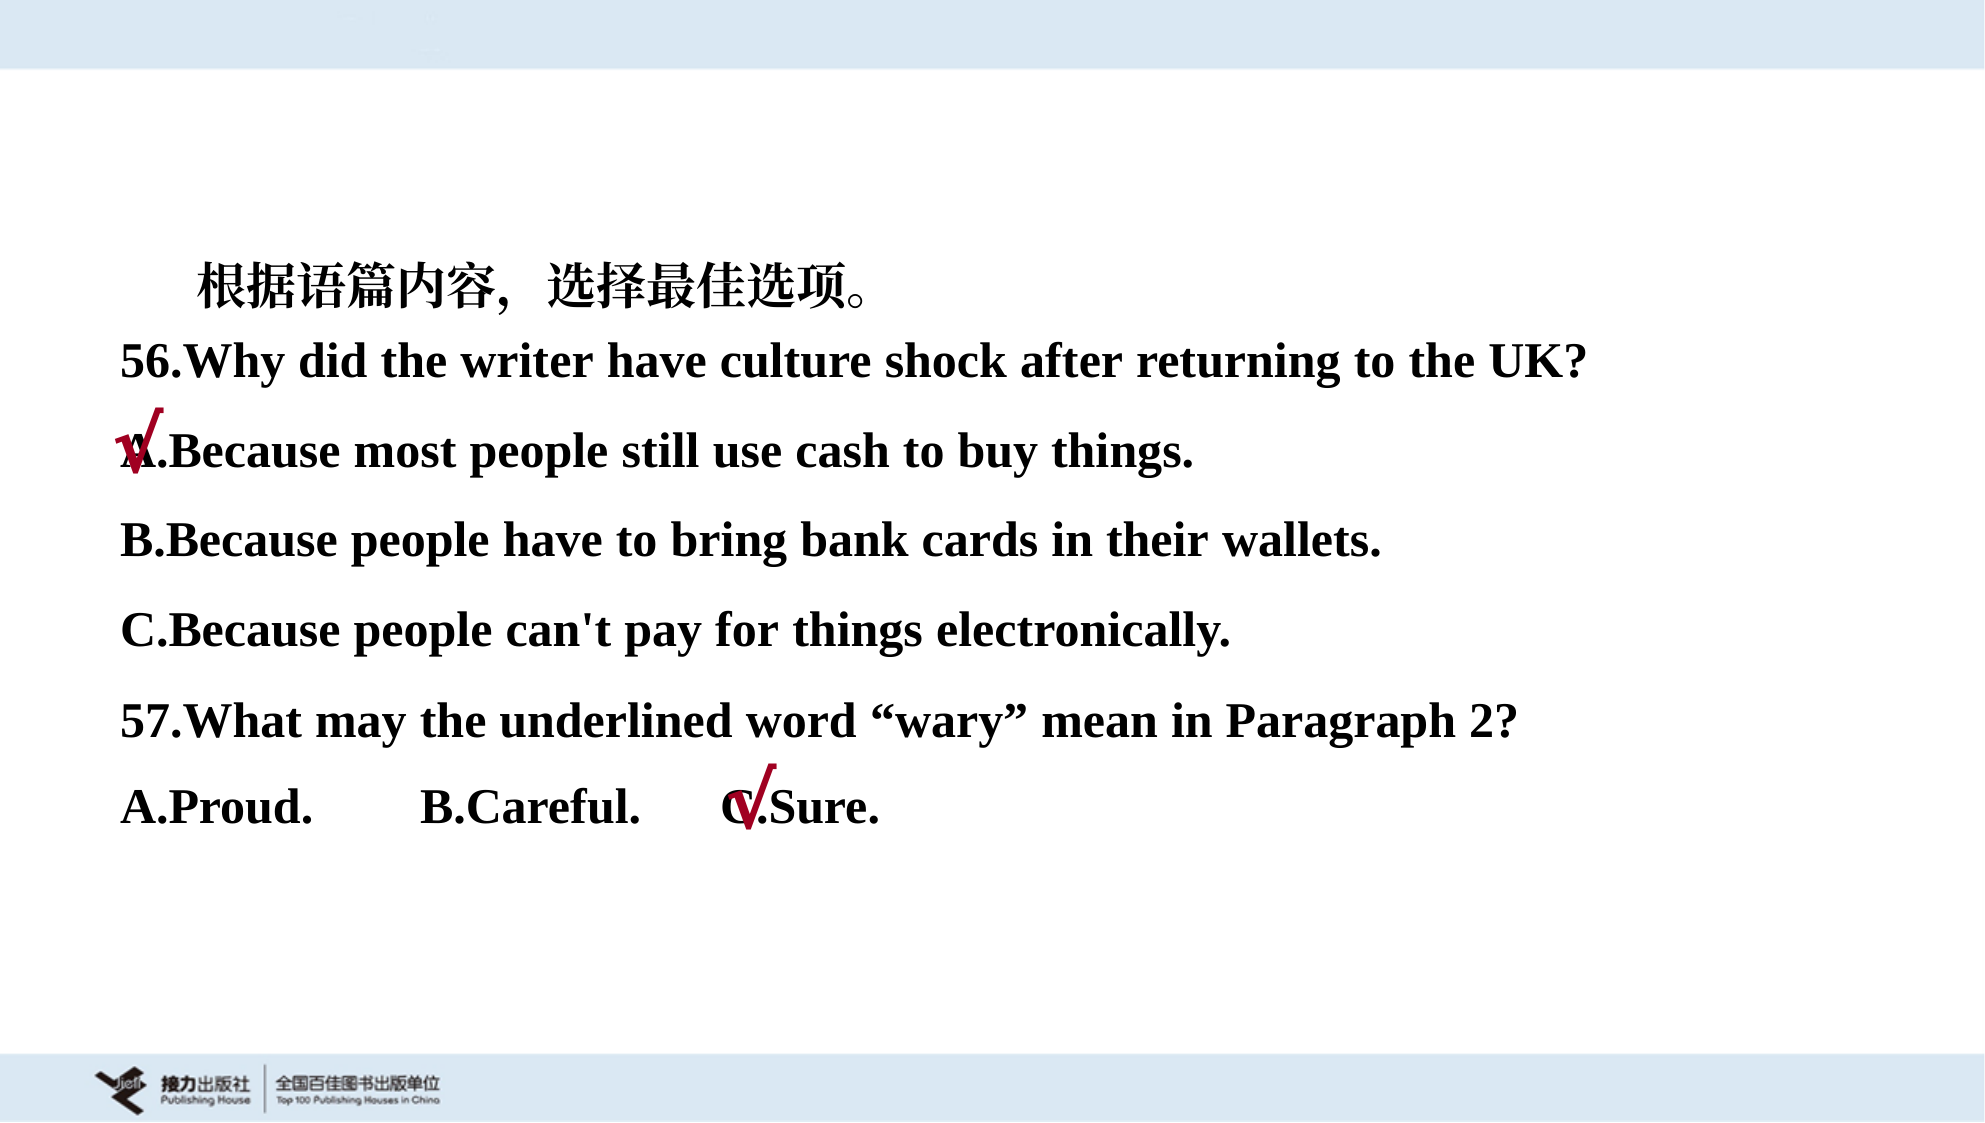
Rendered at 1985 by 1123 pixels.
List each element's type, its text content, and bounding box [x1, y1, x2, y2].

text_box A.Proud. B.Careful. C.Sure. [119, 747, 1917, 834]
text_box 57.What may the underlined word “wary” mean in Paragraph 2? [119, 662, 1917, 747]
text_box A.Because most people still use cash to buy things. B.Because people have to bring bank cards in their wallets. C.Because people can't pay for things electronically. [119, 387, 1917, 657]
text_box 根据语篇内容，选择最佳选项。 [119, 215, 1112, 323]
text_box √ [112, 395, 164, 488]
text_box √ [724, 751, 777, 844]
picture [0, 0, 1985, 1122]
text_box 56.Why did the writer have culture shock after returning to the UK? [119, 301, 1917, 387]
